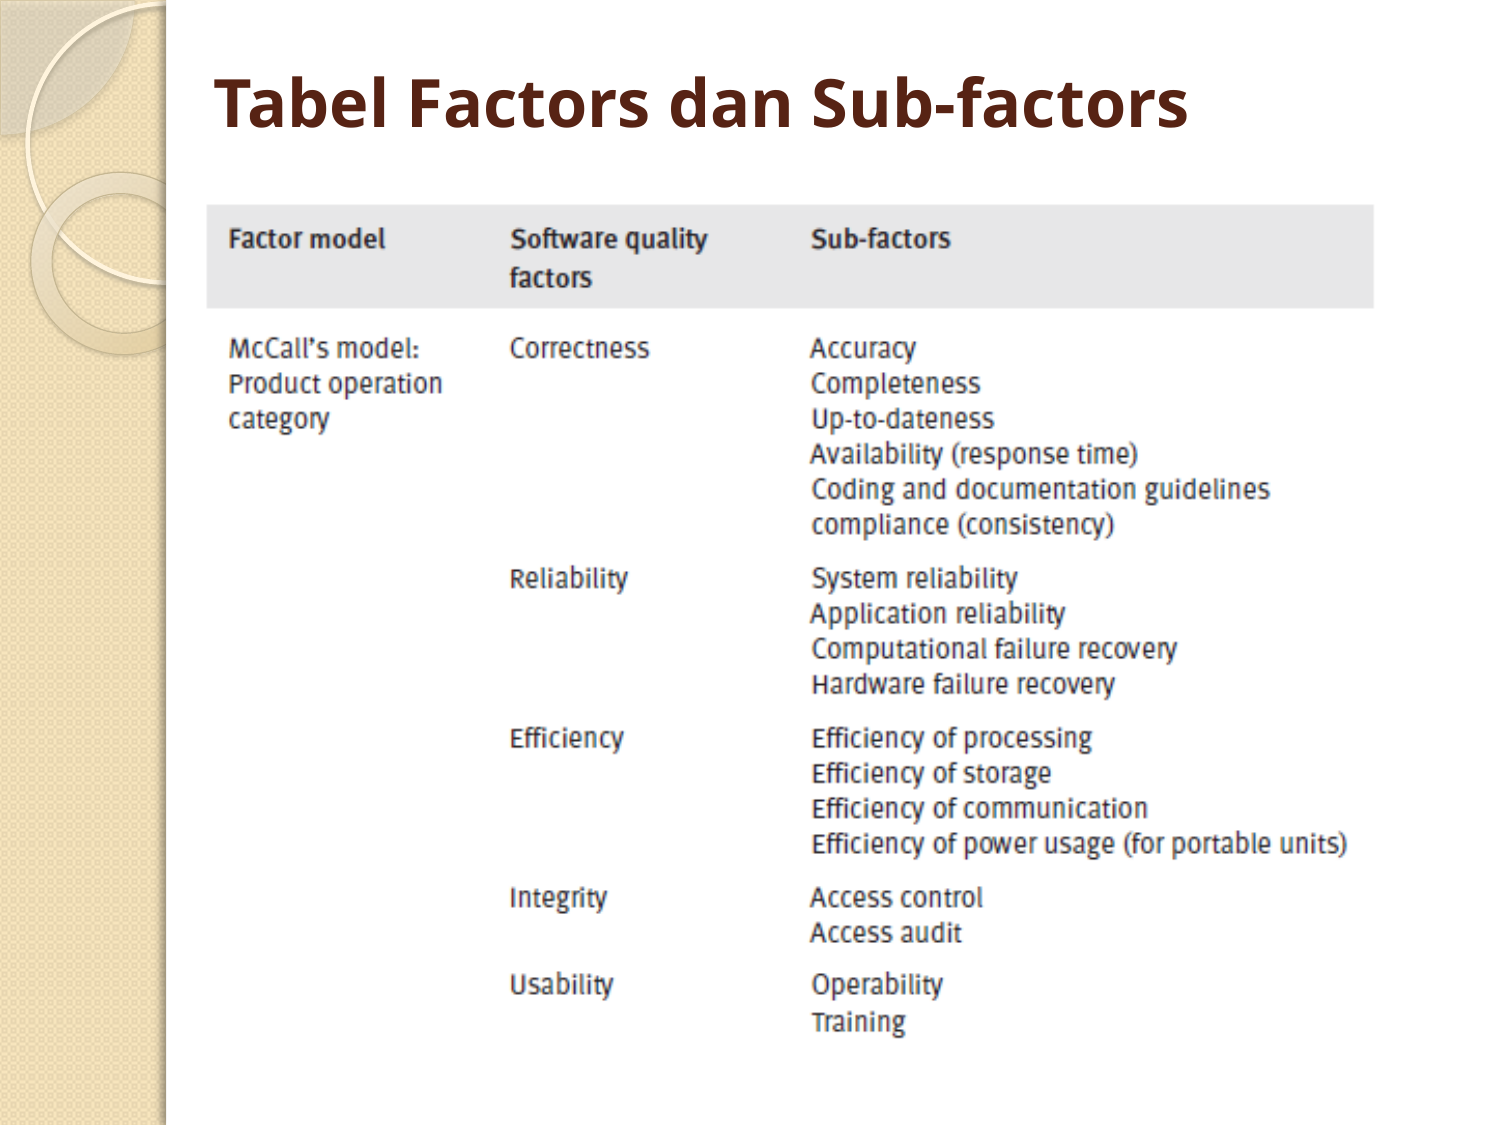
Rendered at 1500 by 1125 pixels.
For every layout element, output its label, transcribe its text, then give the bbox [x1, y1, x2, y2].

title Tabel Factors dan Sub-factors [199, 46, 1430, 235]
picture [198, 198, 1395, 1058]
